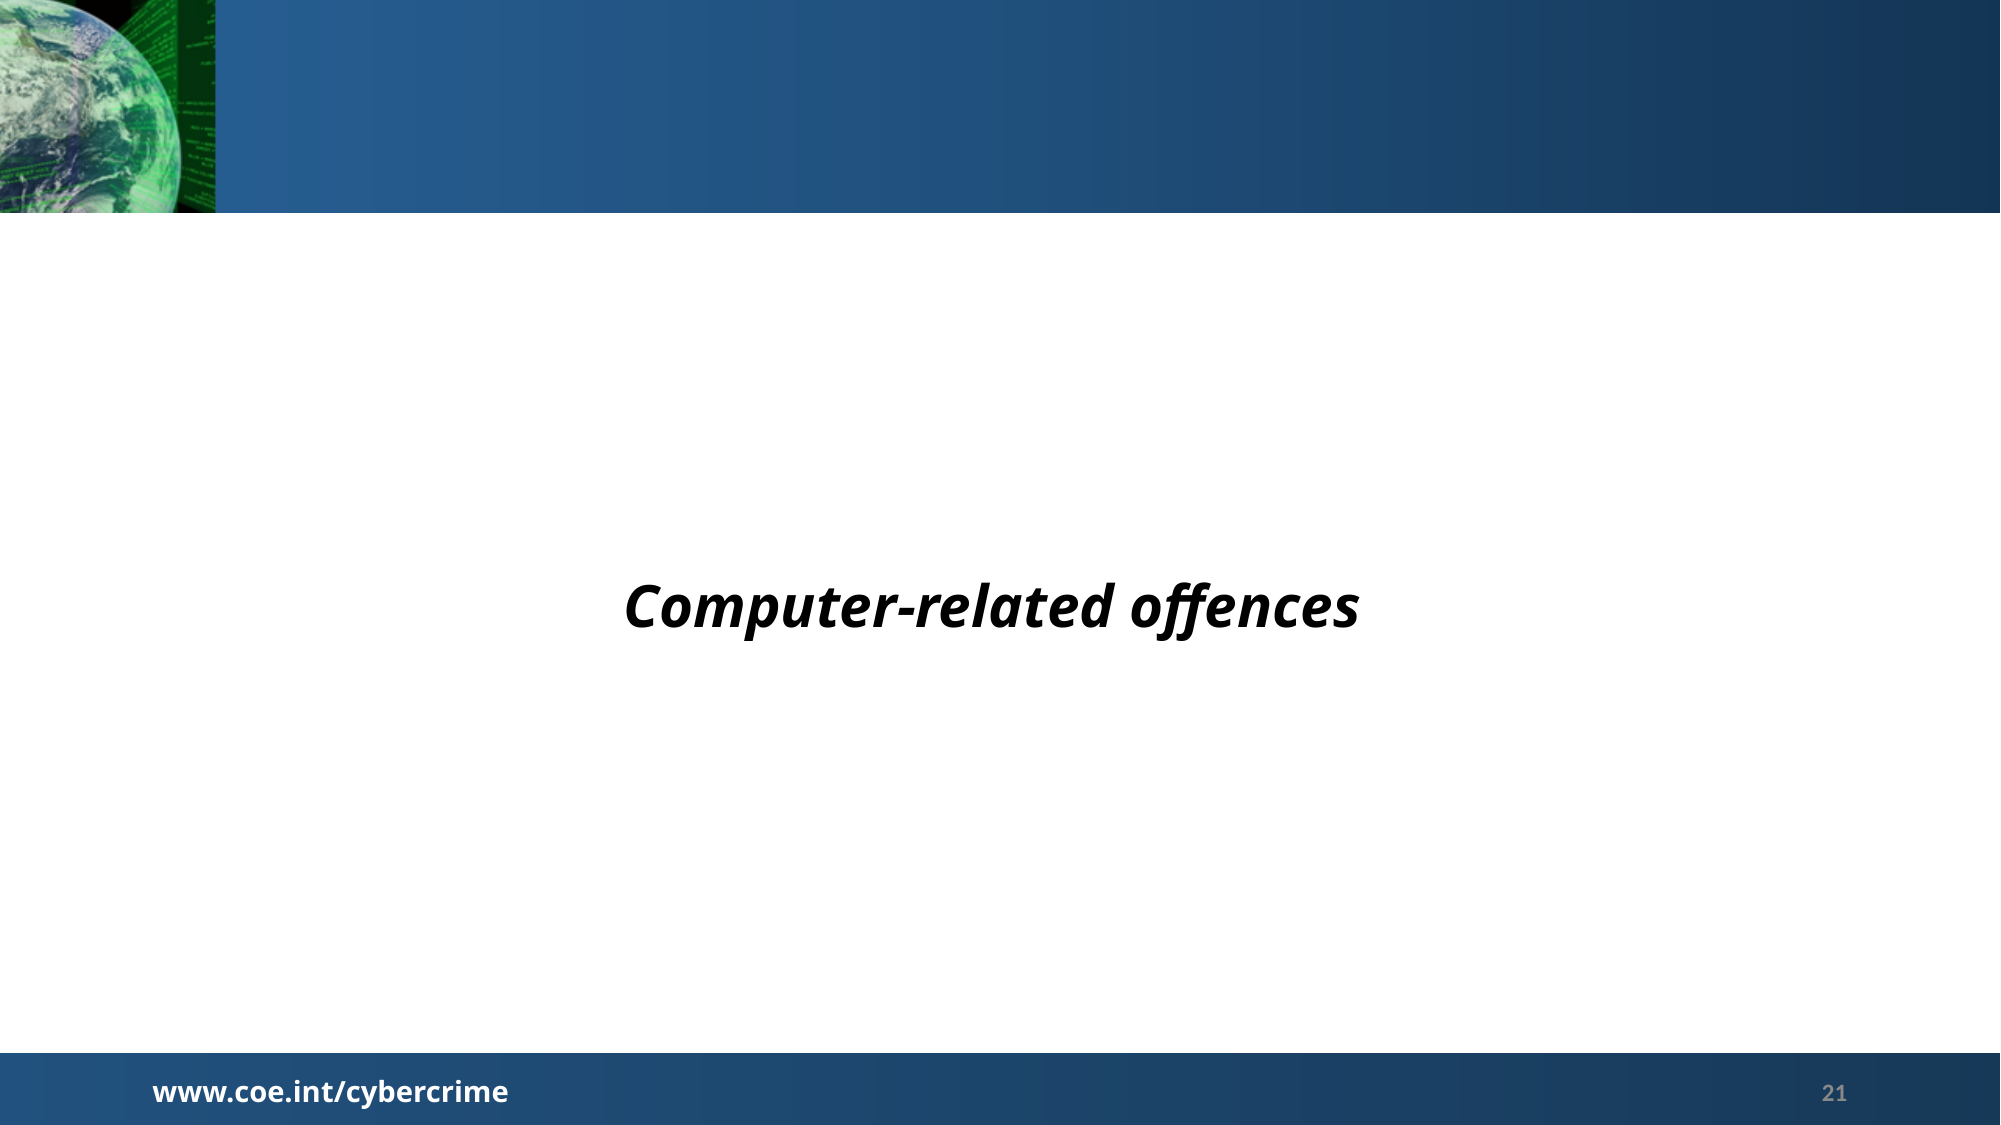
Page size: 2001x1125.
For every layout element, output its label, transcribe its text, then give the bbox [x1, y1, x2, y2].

list Computer-related offences [137, 348, 1863, 921]
slide_number www.coe.int/cybercrime [137, 1061, 588, 1121]
picture [0, 0, 2000, 213]
slide_number 21 [1412, 1061, 1863, 1121]
